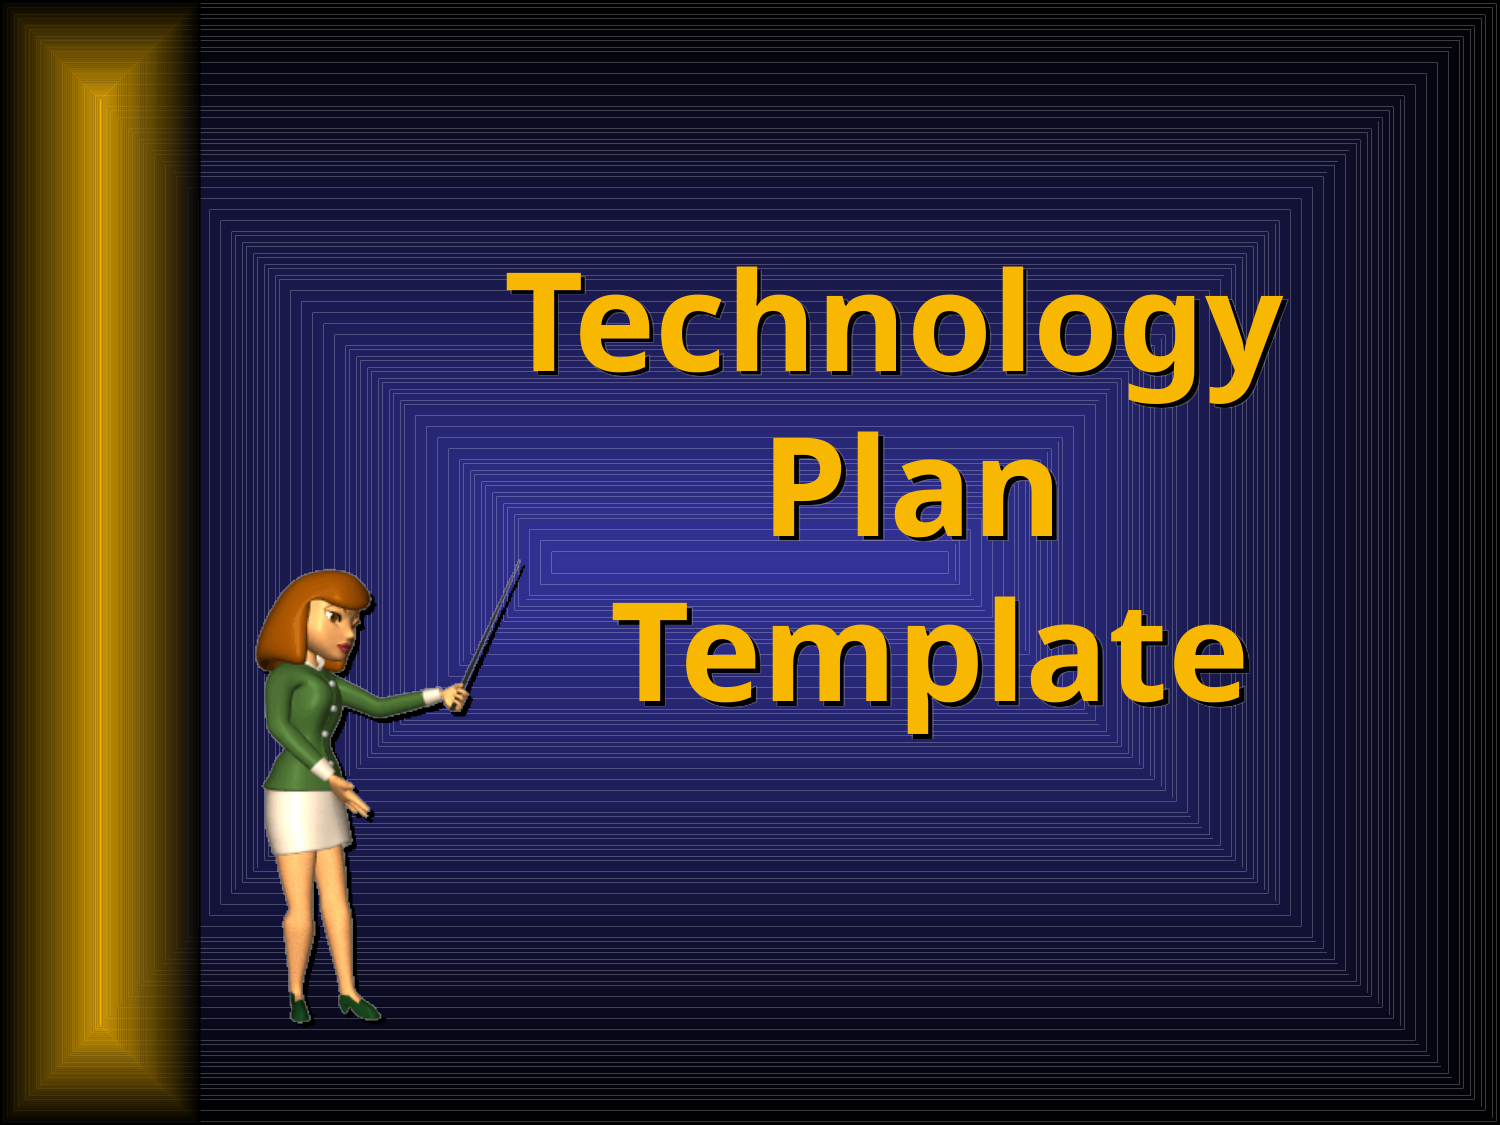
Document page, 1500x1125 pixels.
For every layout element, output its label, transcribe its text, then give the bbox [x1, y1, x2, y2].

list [240, 502, 558, 1045]
title Technology Plan Template [274, 387, 1500, 576]
